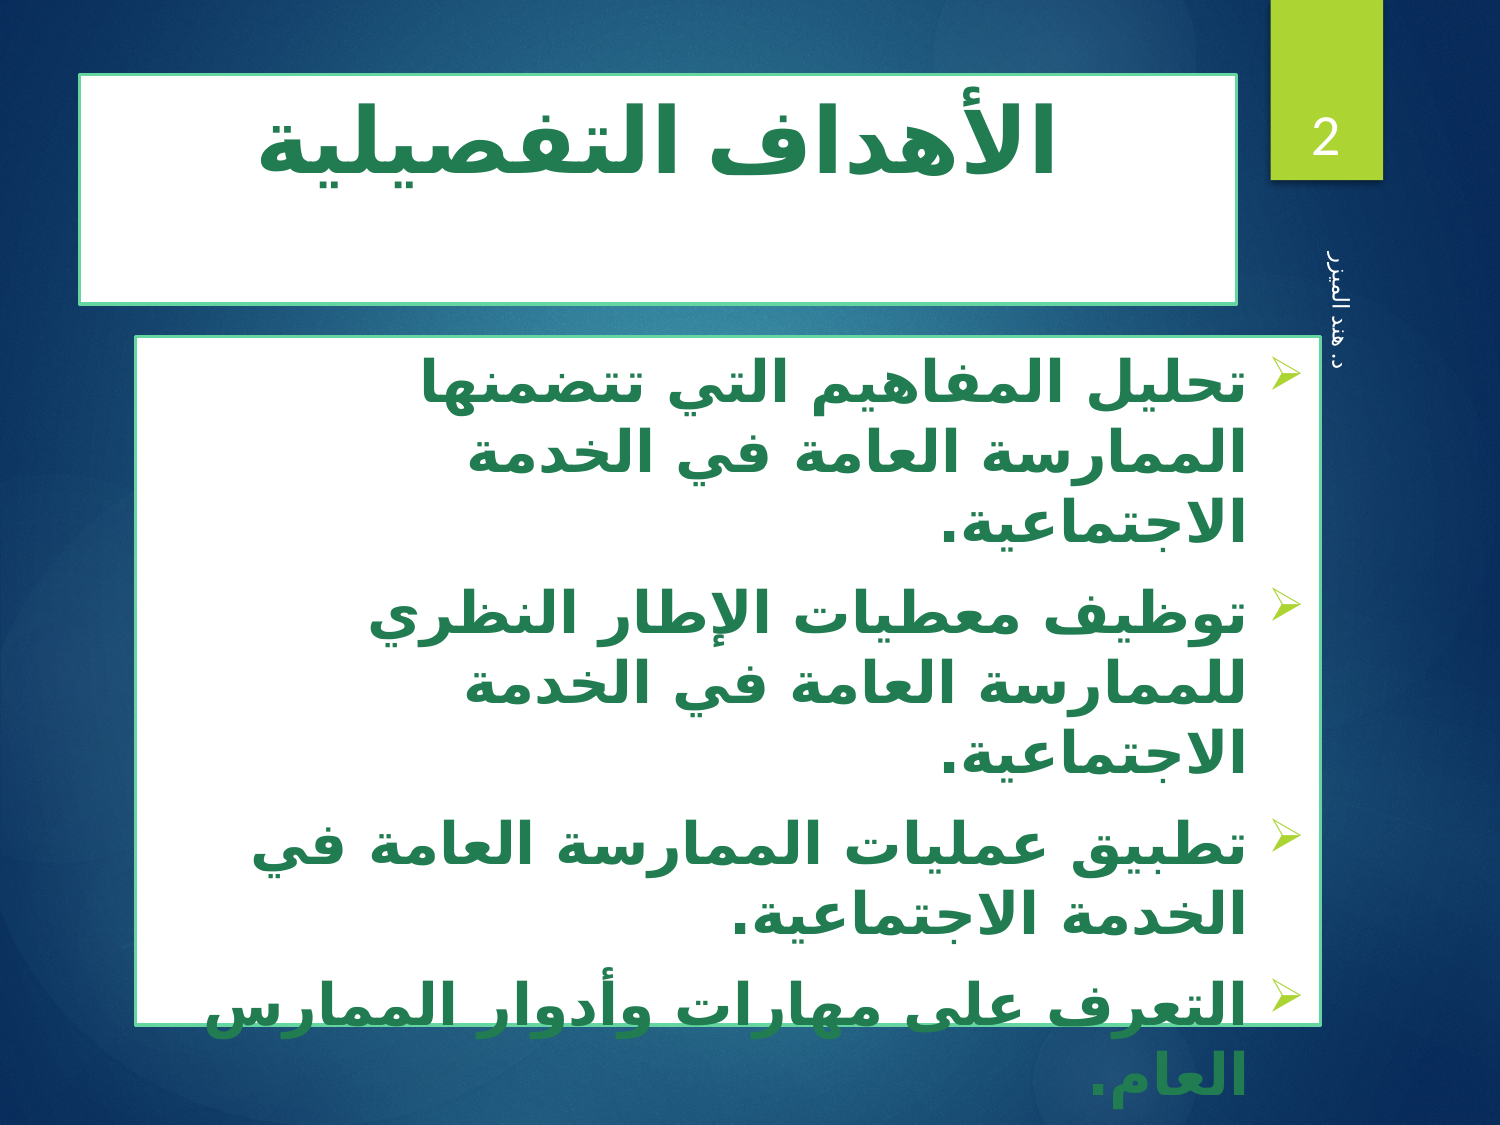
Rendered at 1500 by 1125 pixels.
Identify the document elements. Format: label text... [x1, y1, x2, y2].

slide_number 2 [1273, 48, 1378, 175]
footer د. هند الميزر [1320, 237, 1358, 871]
list تحليل المفاهيم التي تتضمنها الممارسة العامة في الخدمة الاجتماعية. توظيف معطيات الإطار النظري للممارسة العامة في الخدمة الاجتماعية. تطبيق عمليات الممارسة العامة في الخدمة الاجتماعية. التعرف على مهارات وأدوار الممارس العام. مثال للتطبيق [134, 335, 1322, 1027]
title الأهداف التفصيلية [78, 73, 1238, 306]
